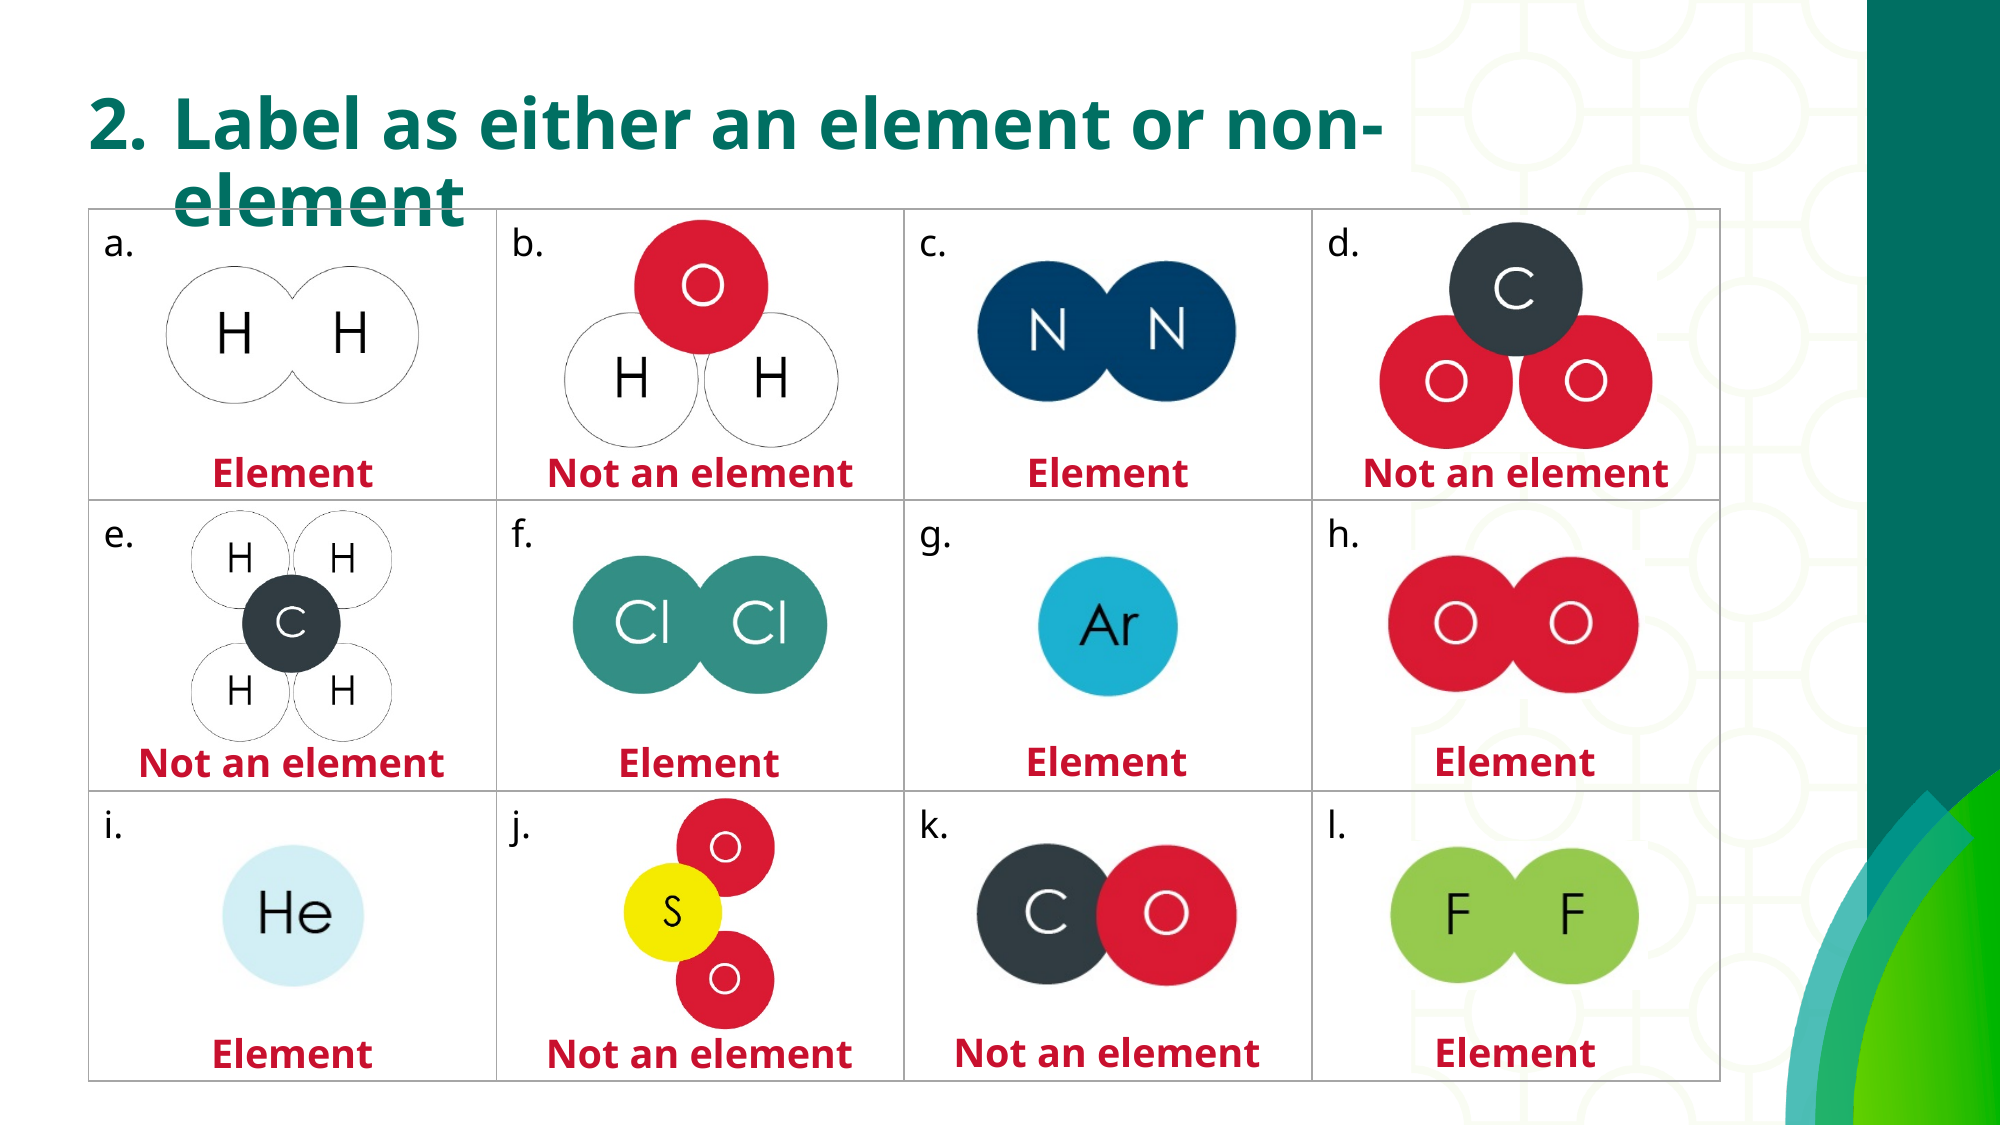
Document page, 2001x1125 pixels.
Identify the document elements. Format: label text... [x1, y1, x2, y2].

text_box Element [105, 453, 481, 495]
text_box Element [511, 743, 887, 785]
text_box Element [1327, 742, 1703, 784]
text_box Element [919, 742, 1295, 784]
text_box Element [920, 453, 1296, 494]
text_box Not an element [919, 1033, 1295, 1075]
table_cell j. [497, 792, 903, 1080]
table_cell f. [497, 501, 903, 790]
table_cell l. [1313, 792, 1719, 1080]
title Label as either an element or non-element [88, 88, 1654, 161]
table_header c. [905, 210, 1311, 499]
text_box Element [104, 1034, 480, 1076]
picture [1411, 0, 2001, 1125]
text_box Element [1327, 1033, 1703, 1075]
picture [570, 551, 828, 700]
picture [1385, 550, 1645, 699]
table_header b. [497, 210, 903, 499]
picture [160, 259, 423, 408]
table_cell g. [905, 501, 1311, 790]
text_box Not an element [104, 743, 480, 785]
picture [1381, 841, 1648, 990]
table_header d. [1313, 210, 1719, 499]
picture [185, 507, 398, 744]
picture [218, 840, 367, 989]
text_box Not an element [512, 1034, 888, 1076]
picture [1374, 215, 1657, 452]
picture [617, 794, 781, 1031]
picture [973, 259, 1240, 408]
text_box Not an element [512, 453, 888, 495]
picture [1030, 551, 1186, 700]
text_box Not an element [1328, 453, 1704, 494]
table_cell i. [89, 792, 496, 1080]
table_cell k. [905, 792, 1311, 1080]
table_cell h. [1313, 501, 1719, 790]
table_cell e. [89, 501, 496, 790]
picture [557, 215, 843, 452]
picture [971, 840, 1242, 988]
table_header a. [89, 210, 496, 499]
